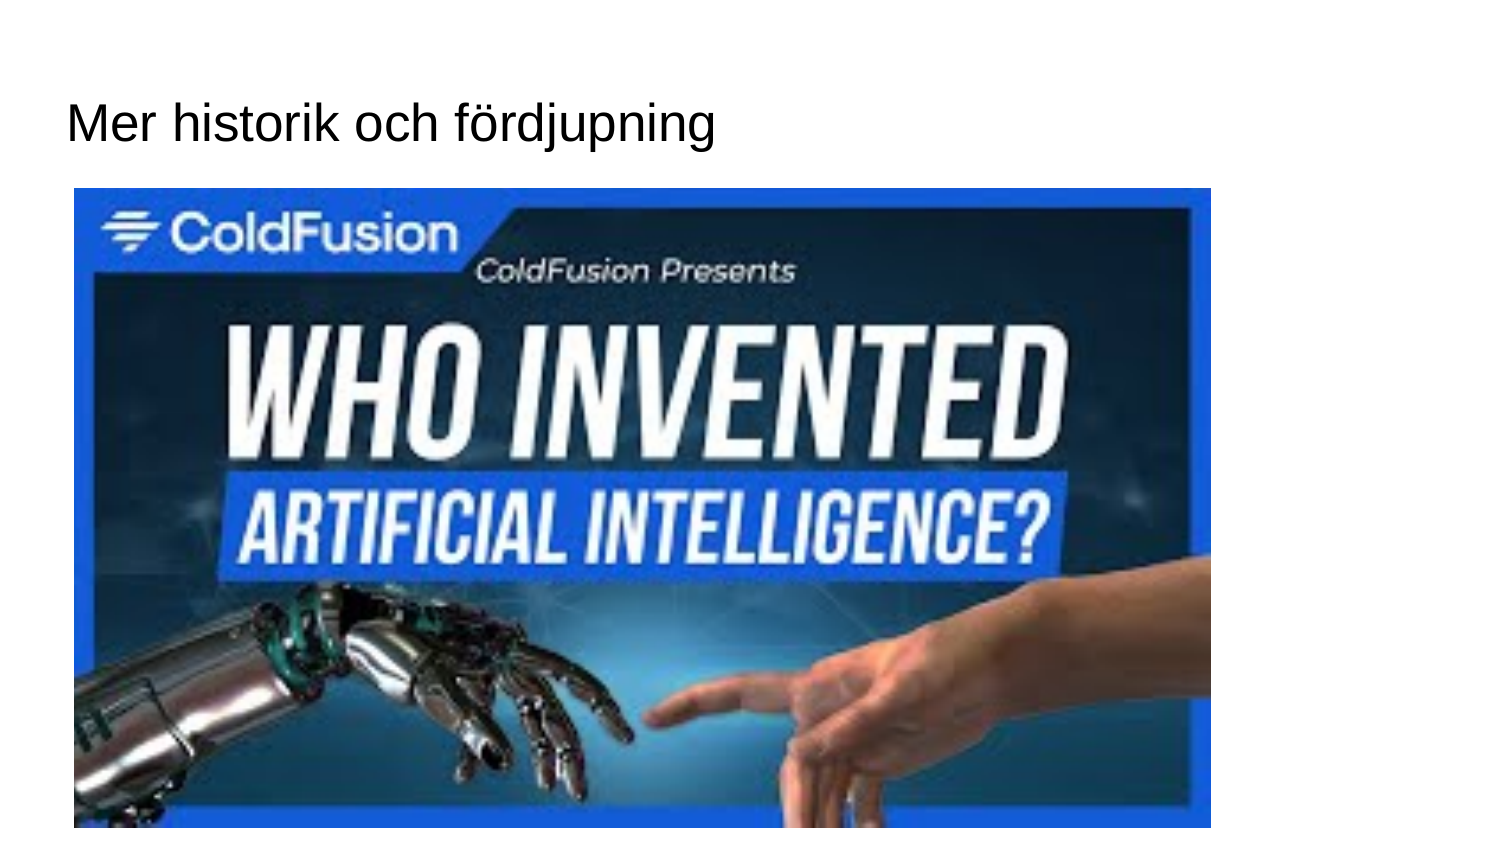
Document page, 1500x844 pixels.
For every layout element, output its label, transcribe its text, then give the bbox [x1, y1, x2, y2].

title Mer historik och fördjupning [51, 72, 1449, 167]
picture [74, 188, 1211, 829]
